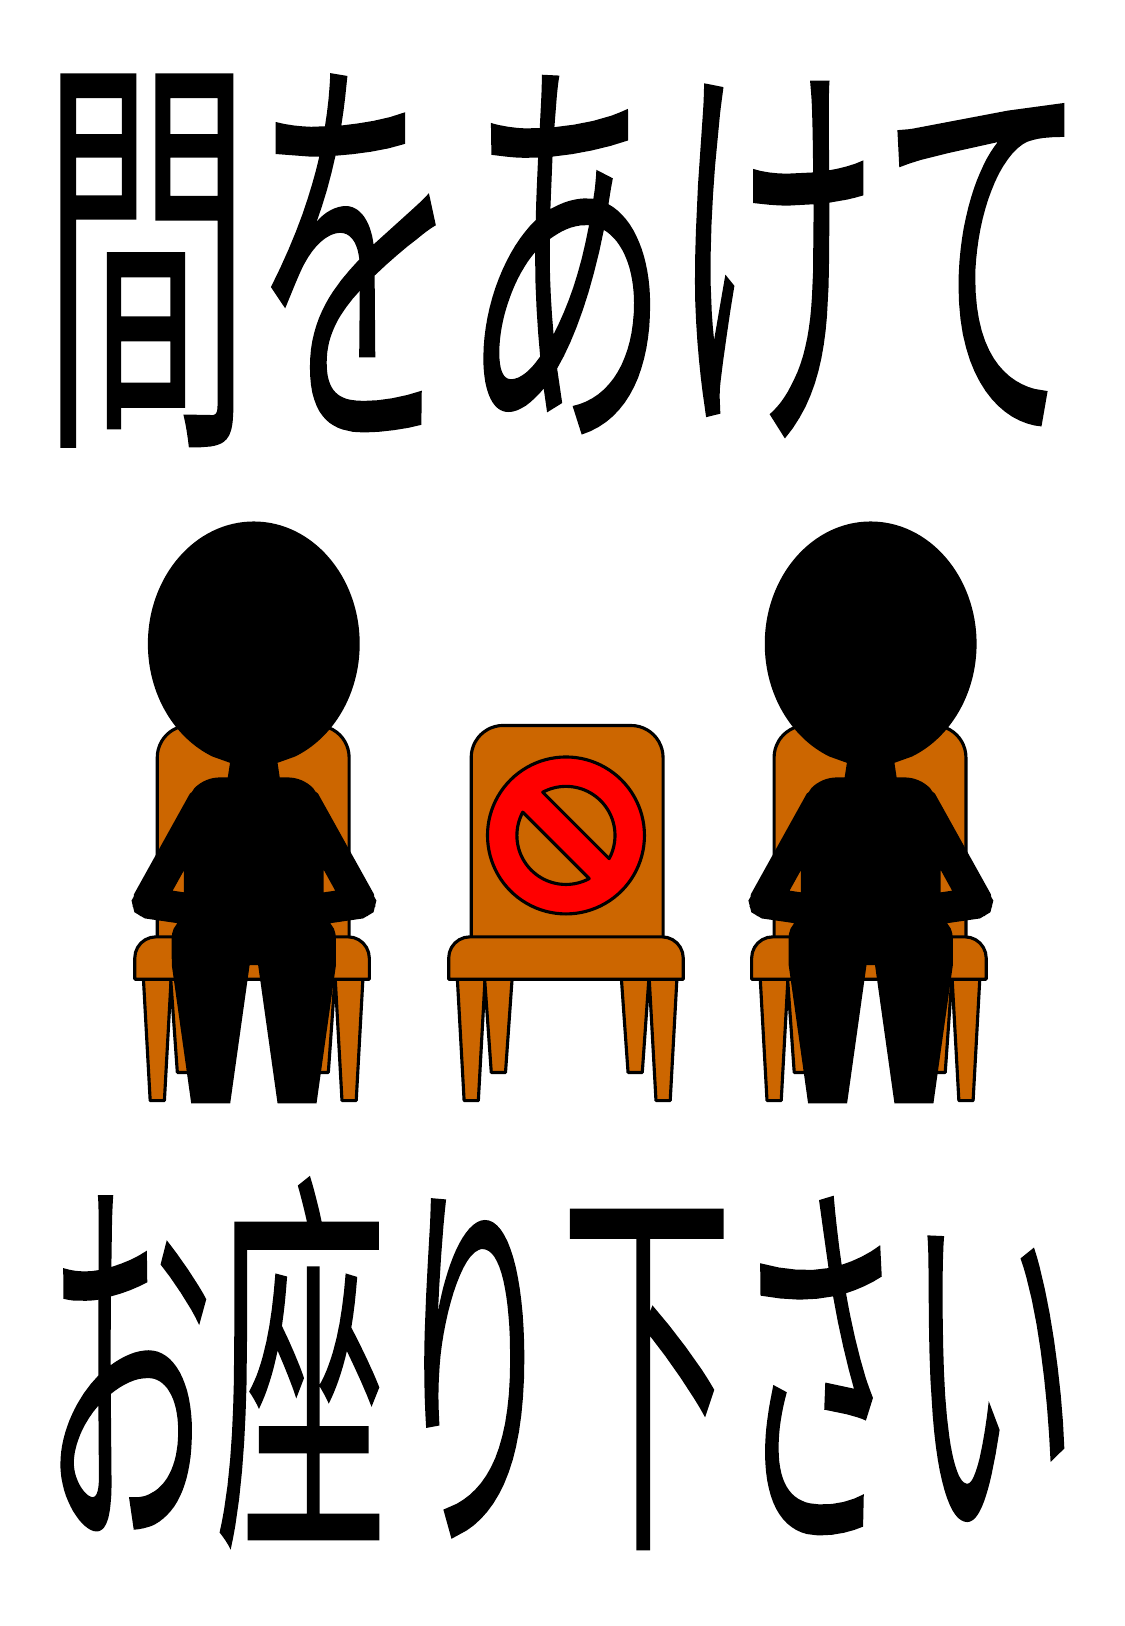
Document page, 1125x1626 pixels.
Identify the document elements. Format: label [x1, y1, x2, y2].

text_box [131, 521, 994, 1104]
text_box [60, 72, 1065, 1551]
